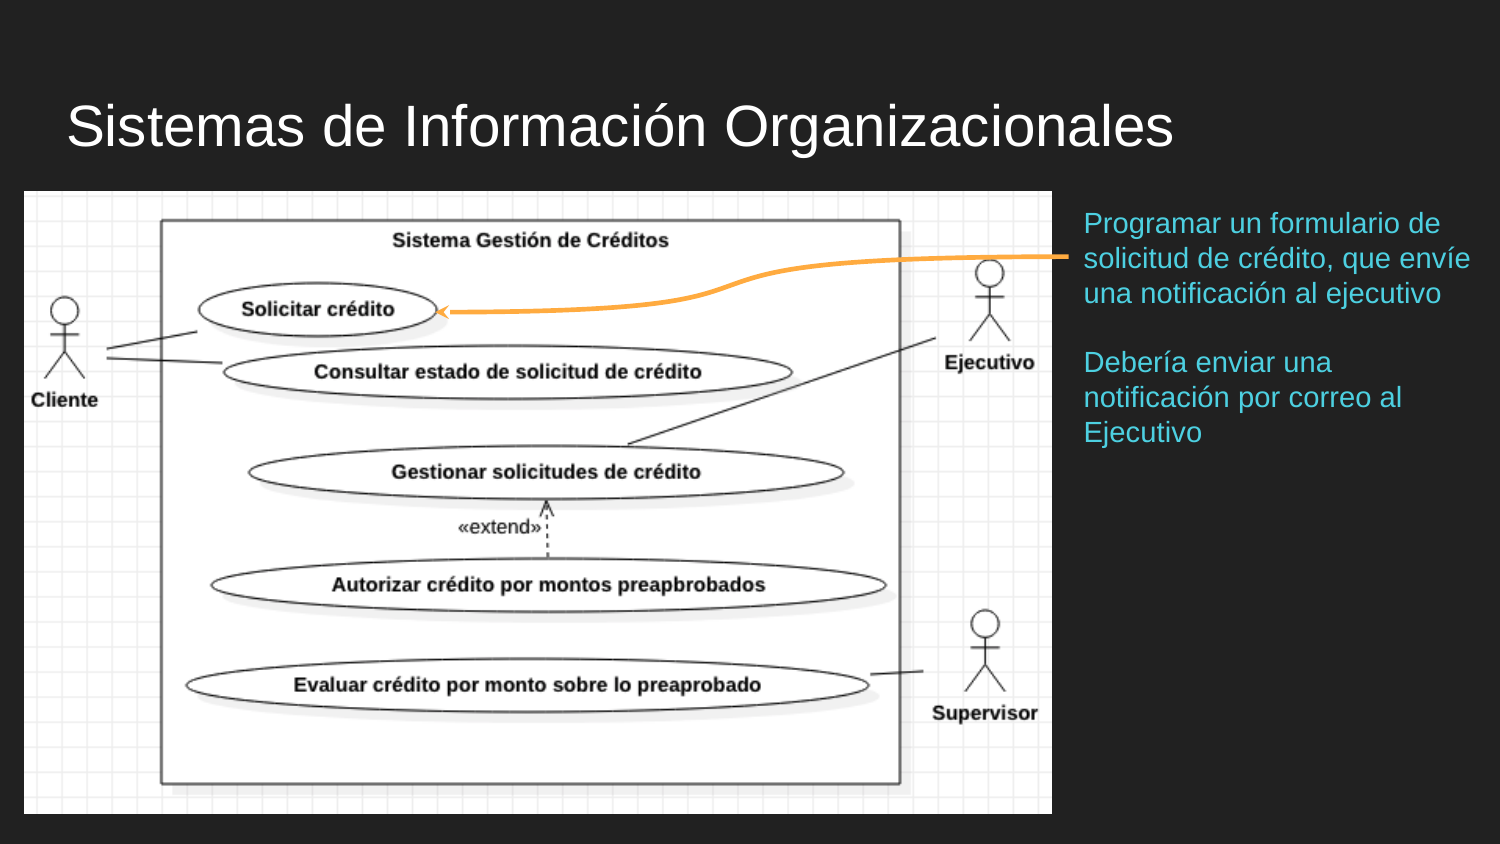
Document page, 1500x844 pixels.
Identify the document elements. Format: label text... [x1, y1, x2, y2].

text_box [434, 256, 1069, 313]
text_box Programar un formulario de solicitud de crédito, que envíe una notificación al ejecutivo Debería enviar una notificación por correo al Ejecutivo [1068, 188, 1489, 325]
title Sistemas de Información Organizacionales [51, 72, 1449, 167]
picture [24, 191, 1052, 814]
